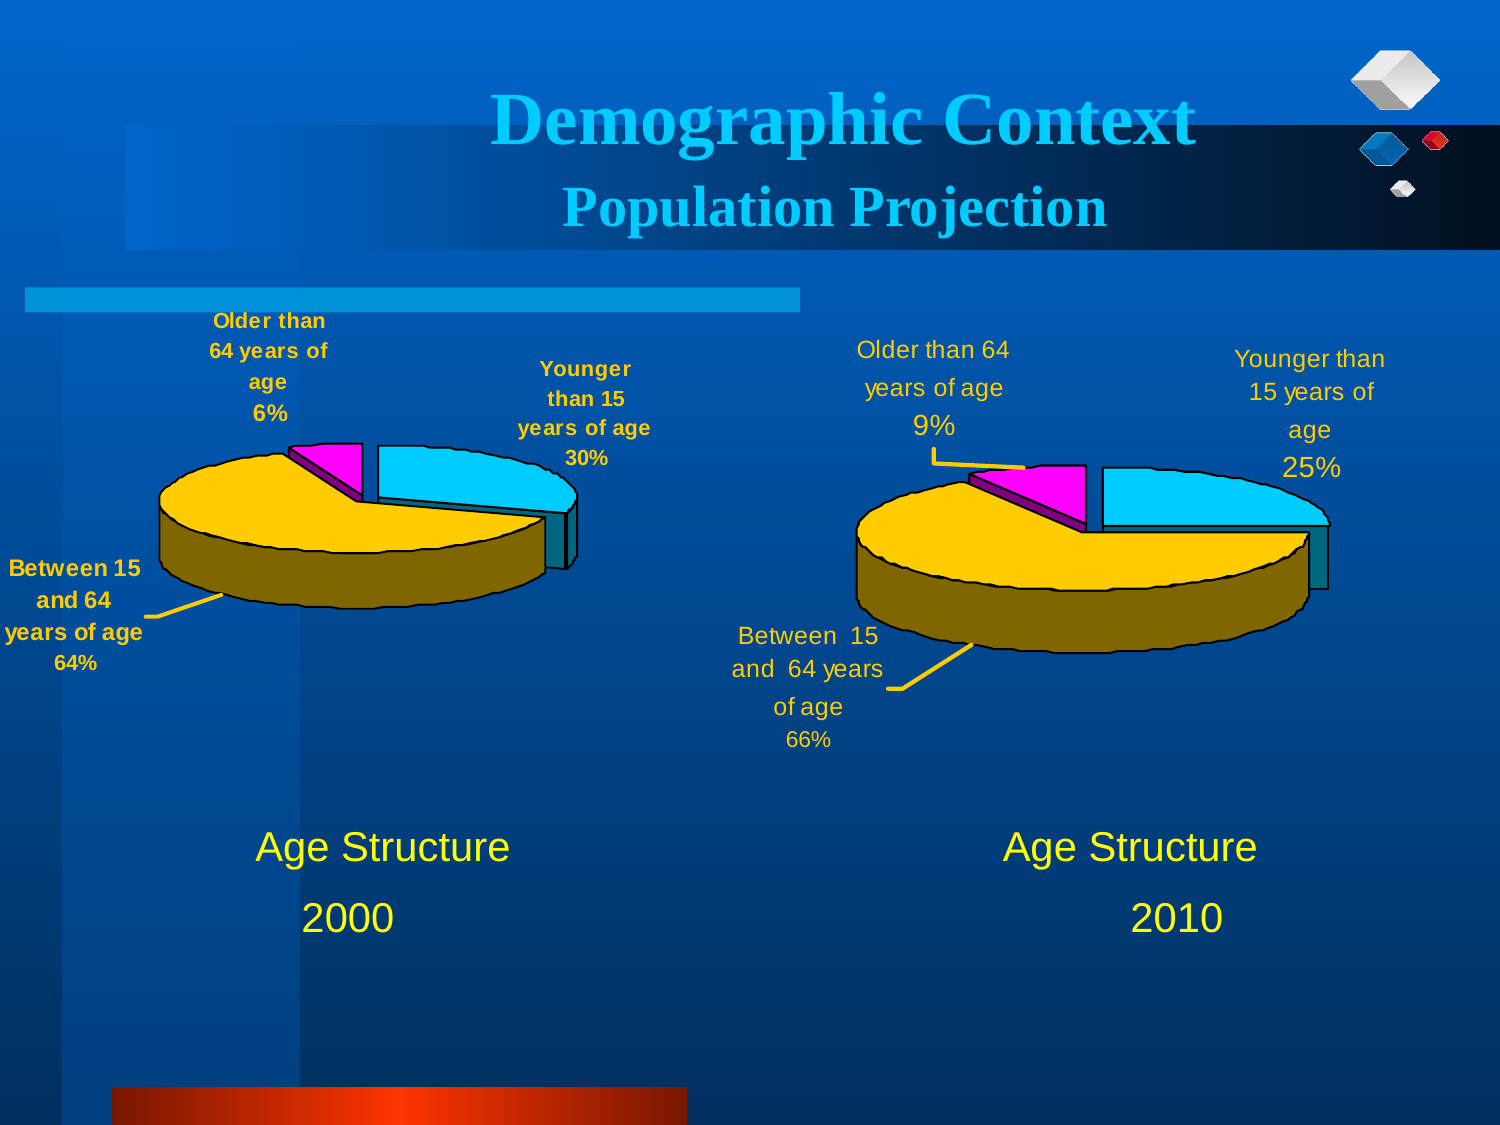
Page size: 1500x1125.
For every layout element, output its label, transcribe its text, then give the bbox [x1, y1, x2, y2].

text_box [0, 274, 737, 723]
text_box Demographic Context Population Projection [387, 62, 1300, 248]
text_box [662, 300, 1500, 758]
text_box [1025, 37, 1438, 275]
text_box Age Structure Age Structure 2000 2010 [99, 812, 1425, 949]
picture [1438, 49, 1449, 208]
